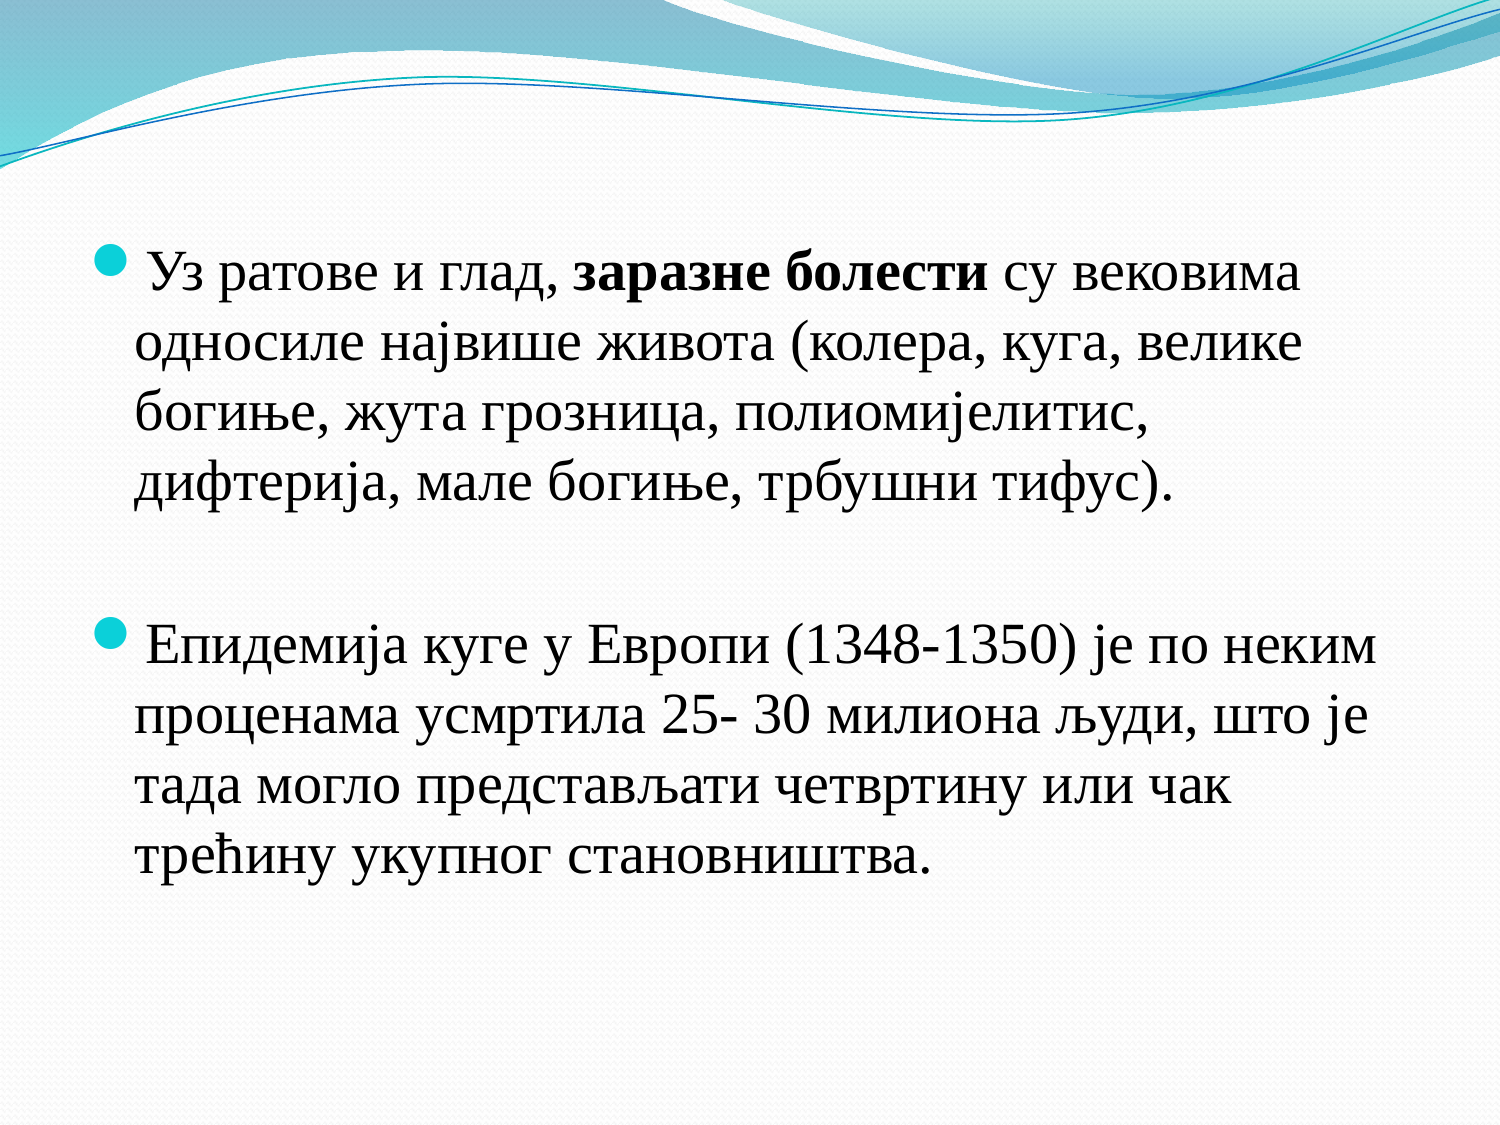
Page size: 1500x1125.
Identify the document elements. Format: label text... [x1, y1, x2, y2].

list Уз ратове и глад, заразне болести су вековима односиле највише живота (колера, куга, велике богиње, жута грозница, полиомијелитис, дифтерија, мале богиње, трбушни тифус). Епидемија куге у Европи (1348-1350) је по неким проценама усмртила 25- 30 милиона људи, што је тада могло представљати четвртину или чак трећину укупног становништва. [75, 224, 1425, 1038]
title [75, 115, 1425, 224]
